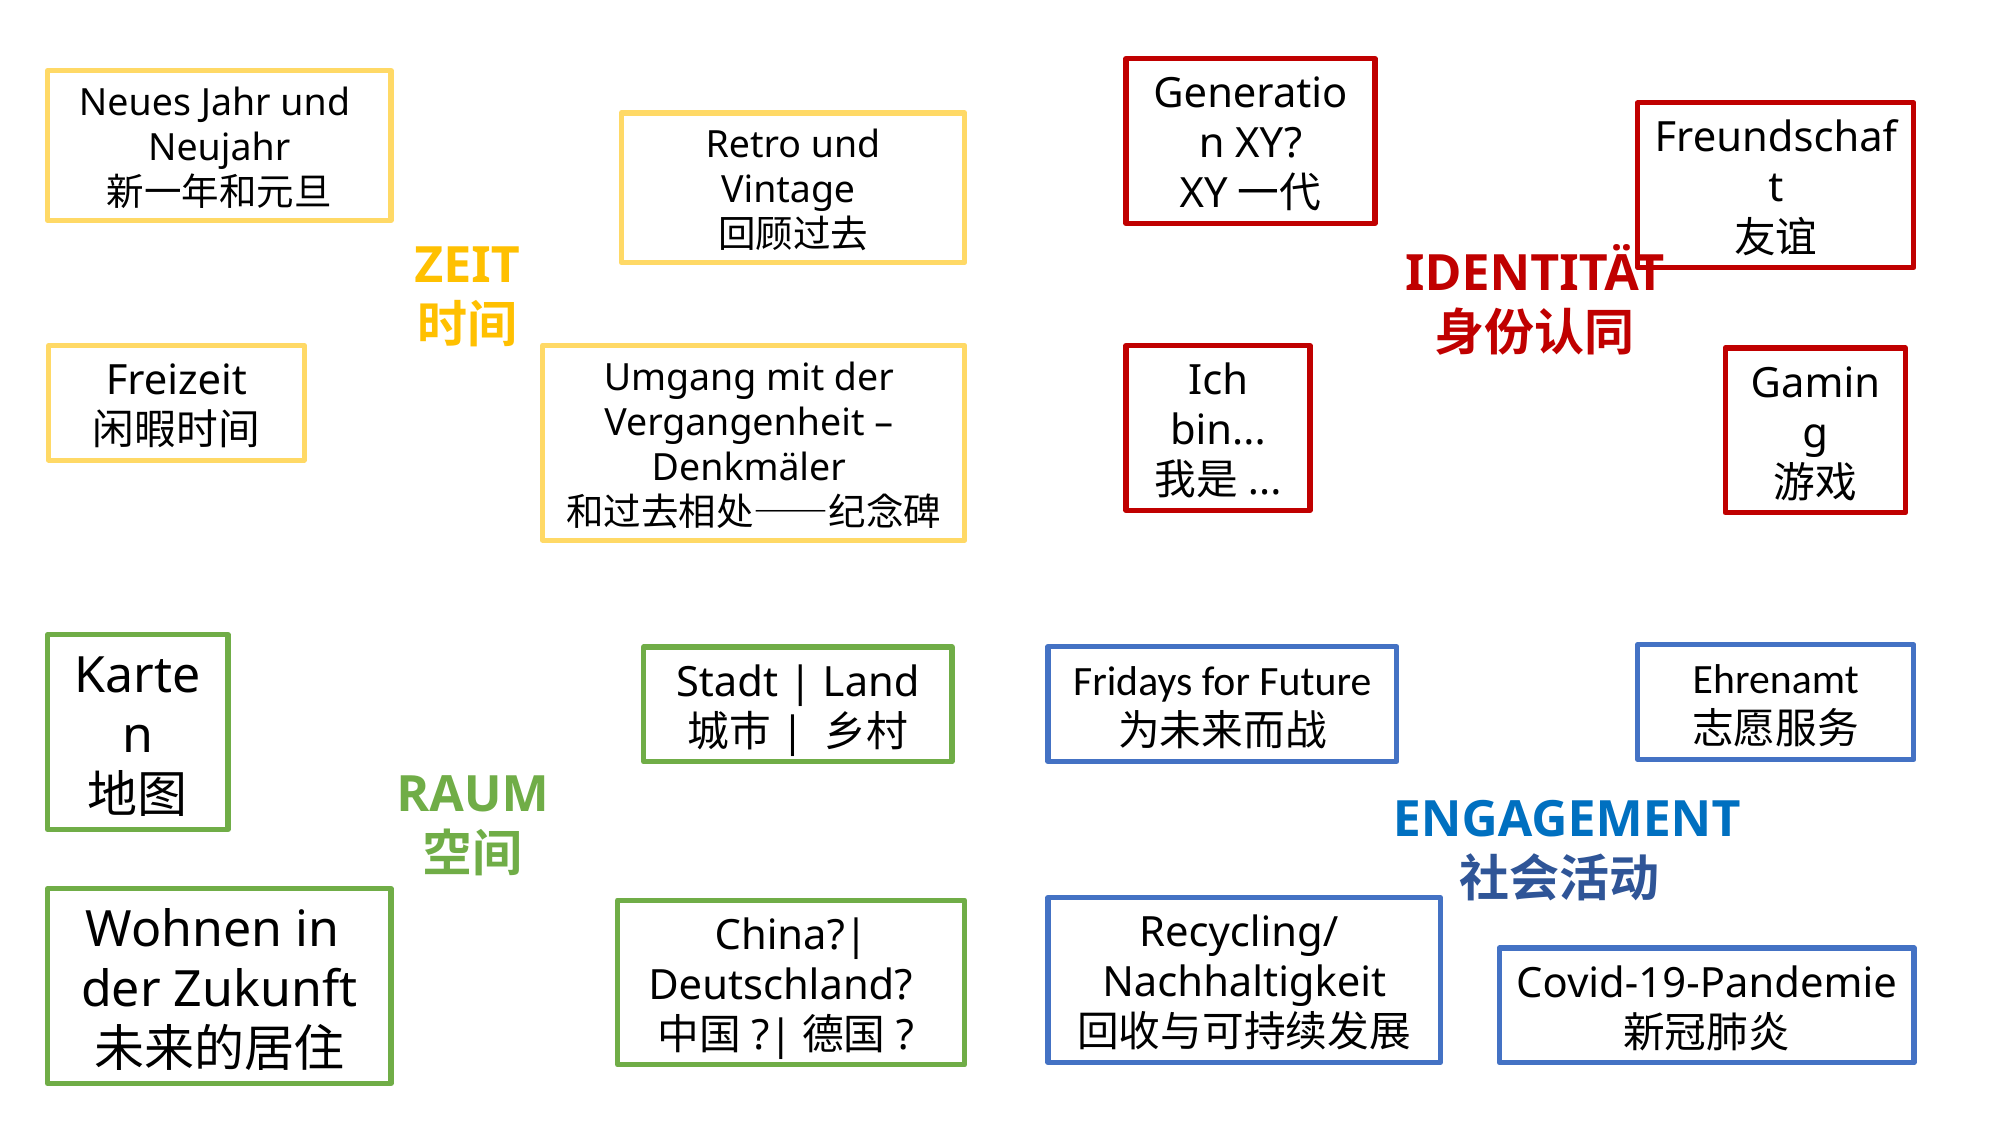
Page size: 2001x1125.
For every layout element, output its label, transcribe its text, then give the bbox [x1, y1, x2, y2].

text_box Freizeit 闲暇时间 [48, 345, 305, 461]
text_box Ehrenamt 志愿服务 [1637, 644, 1914, 760]
text_box Umgang mit der Vergangenheit – Denkmäler 和过去相处——纪念碑 [542, 345, 965, 541]
text_box Stadt | Land 城市| 乡村 [643, 647, 952, 762]
text_box Covid-19-Pandemie 新冠肺炎 [1499, 947, 1914, 1063]
text_box Neues Jahr und Neujahr 新一年和元旦 [47, 70, 392, 221]
text_box ZEIT 时间 [399, 225, 535, 360]
text_box Ich bin... 我是... [1125, 345, 1311, 511]
text_box ENGAGEMENT 社会活动 [1289, 778, 1844, 914]
text_box Fridays for Future 为未来而战 [1047, 646, 1397, 762]
text_box Gaming 游戏 [1725, 347, 1906, 513]
text_box Wohnen in der Zukunft 未来的居住 [47, 888, 392, 1084]
text_box Freundschaft 友谊 [1637, 102, 1914, 268]
text_box Generation XY? XY一代 [1125, 58, 1375, 224]
text_box Retro und Vintage 回顾过去 [621, 112, 965, 263]
text_box China?| Deutschland? 中国?|德国? [617, 900, 965, 1065]
text_box Recycling/ Nachhaltigkeit 回收与可持续发展 [1047, 897, 1441, 1063]
text_box RAUM 空间 [360, 754, 585, 890]
text_box Karten 地图 [47, 634, 228, 830]
text_box IDENTITÄT 身份认同 [1390, 232, 1680, 368]
